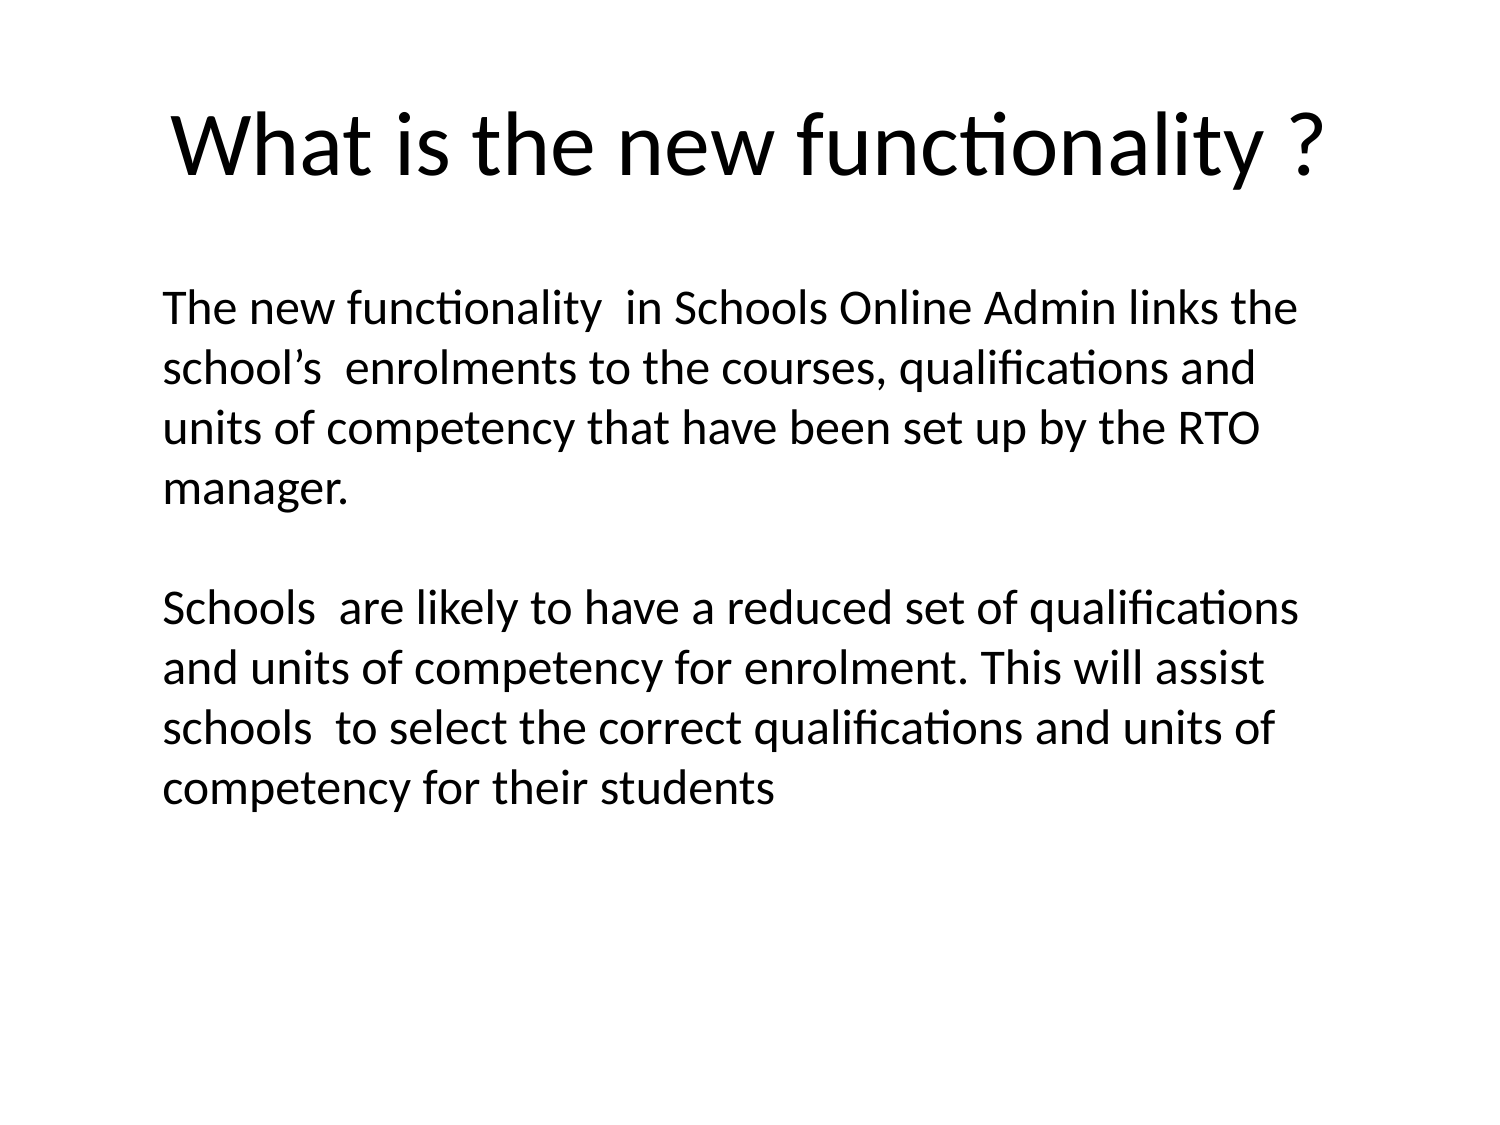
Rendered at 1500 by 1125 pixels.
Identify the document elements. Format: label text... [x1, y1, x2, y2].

title What is the new functionality ? [75, 45, 1425, 233]
text_box The new functionality in Schools Online Admin links the school’s enrolments to the courses, qualifications and units of competency that have been set up by the RTO manager. Schools are likely to have a reduced set of qualifications and units of competency for enrolment. This will assist schools to select the correct qualifications and units of competency for their students [147, 267, 1365, 957]
